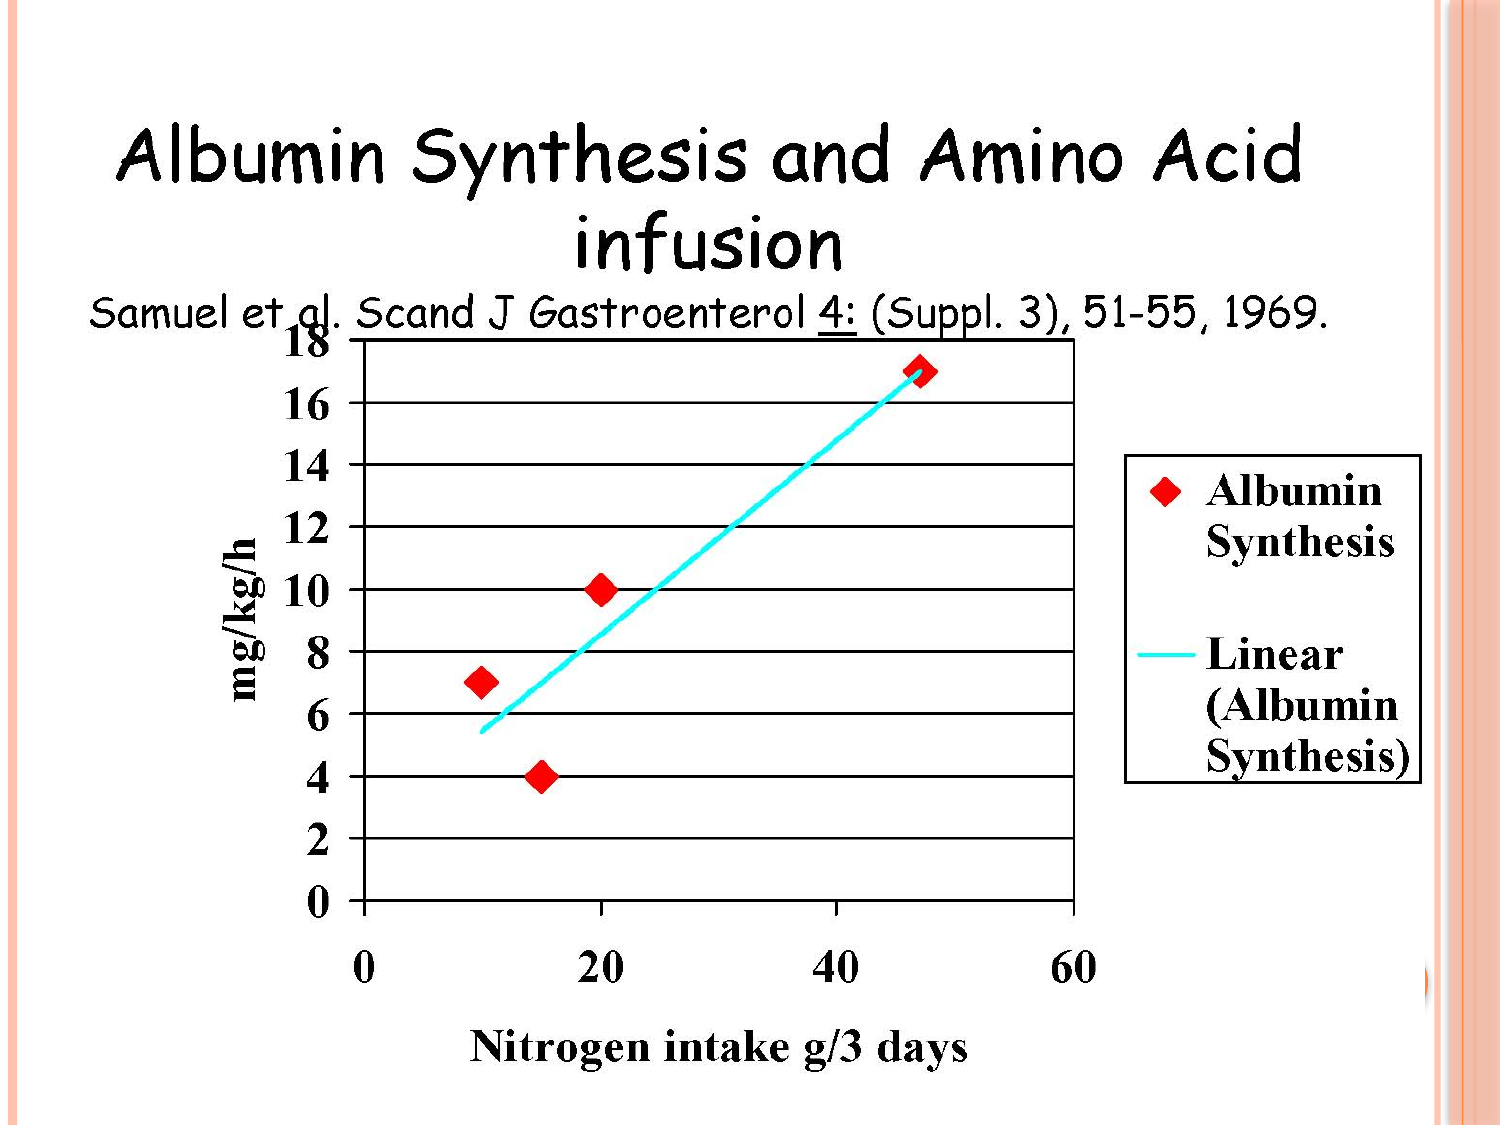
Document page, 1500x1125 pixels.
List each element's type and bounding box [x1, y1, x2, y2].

list [86, 99, 1426, 1076]
